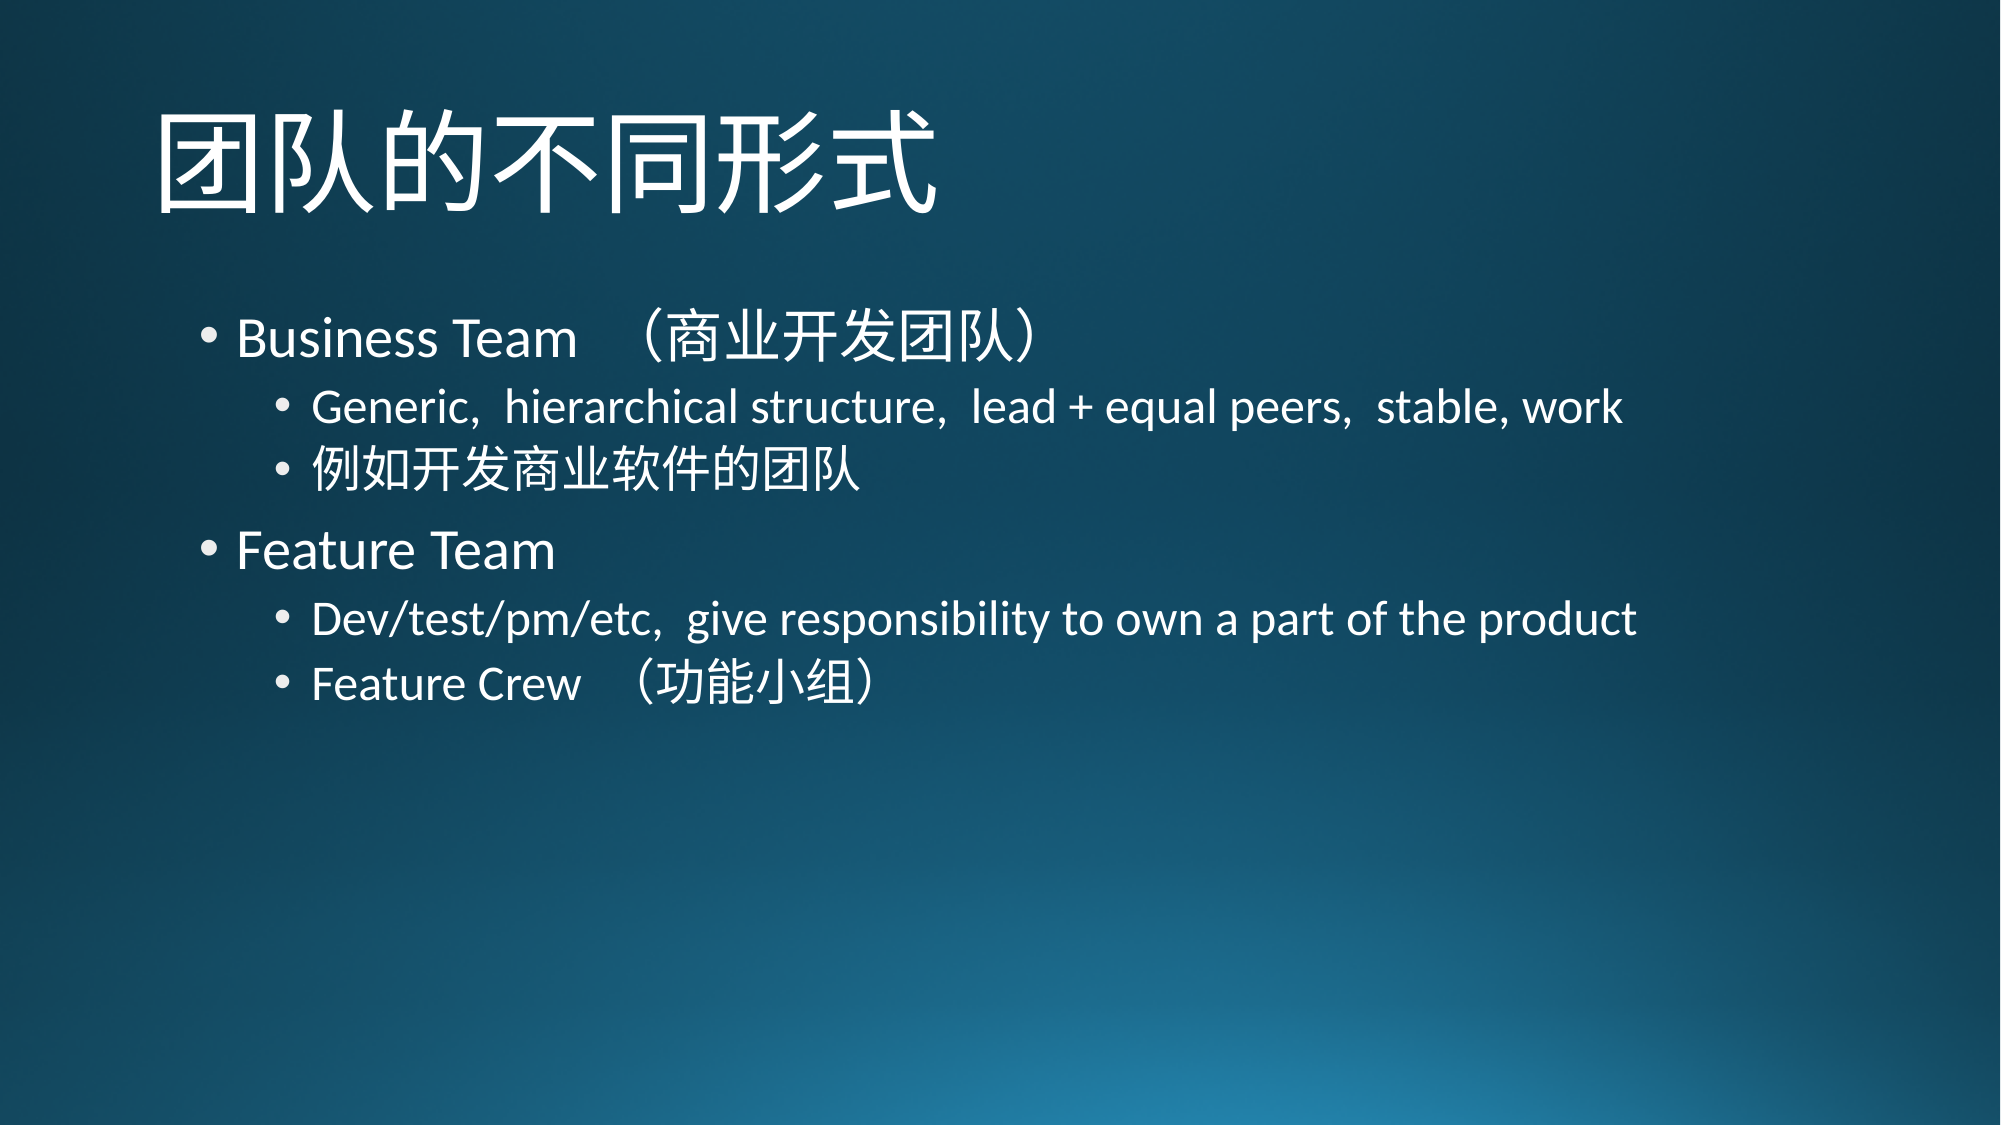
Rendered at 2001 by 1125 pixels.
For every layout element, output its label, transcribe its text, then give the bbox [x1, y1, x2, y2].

title 团队的不同形式 [137, 59, 1863, 278]
picture [0, 0, 2001, 1125]
list Business Team （商业开发团队） Generic, hierarchical structure, lead + equal peers, stable, work 例如开发商业软件的团队 Feature Team Dev/test/pm/etc, give responsibility to own a part of the product Feature Crew （功能小组） [183, 299, 1863, 1014]
